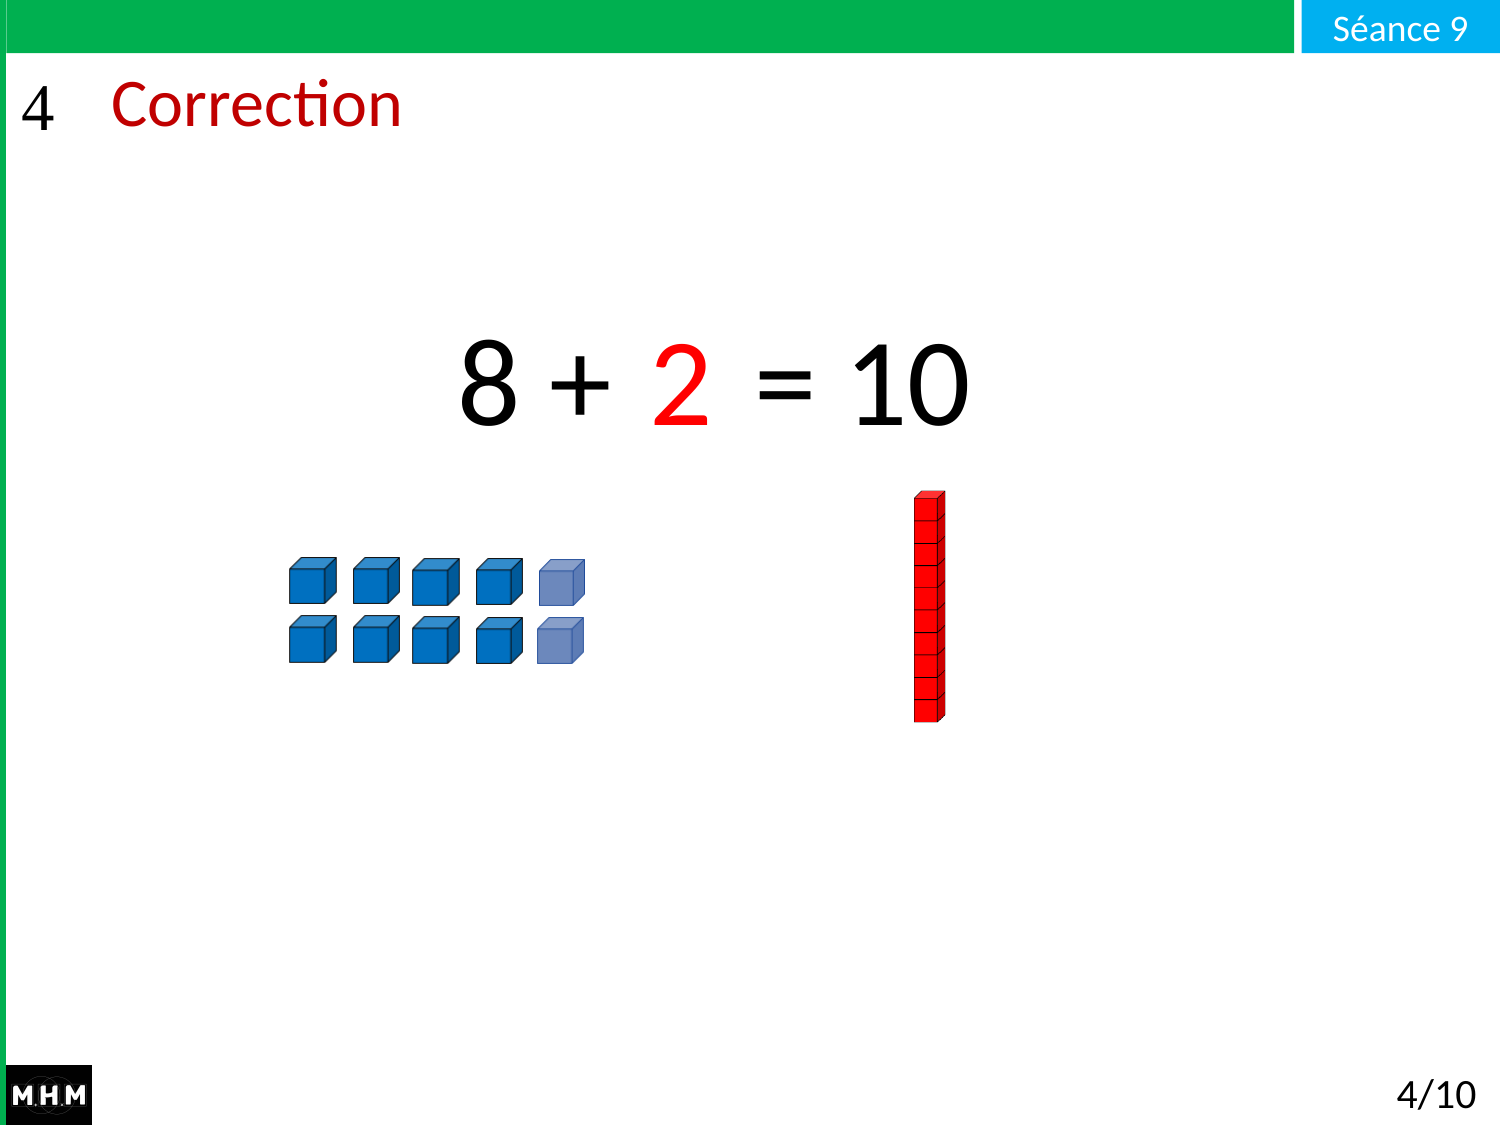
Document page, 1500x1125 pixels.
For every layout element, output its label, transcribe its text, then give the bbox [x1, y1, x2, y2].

picture [472, 556, 526, 607]
picture [472, 615, 526, 666]
picture [6, 1065, 92, 1125]
picture [286, 555, 340, 606]
picture [350, 555, 403, 606]
picture [350, 613, 403, 665]
text_box 8 + … = 10 [443, 292, 623, 458]
list 4/10 [1373, 1064, 1500, 1125]
picture [534, 615, 586, 666]
text_box 8 + … = 10 [739, 292, 1044, 458]
picture [536, 557, 588, 608]
picture [409, 614, 463, 666]
picture [286, 613, 340, 665]
picture [912, 489, 948, 724]
text_box 2 [623, 292, 739, 458]
title Correction [96, 60, 1391, 150]
picture [409, 556, 463, 608]
